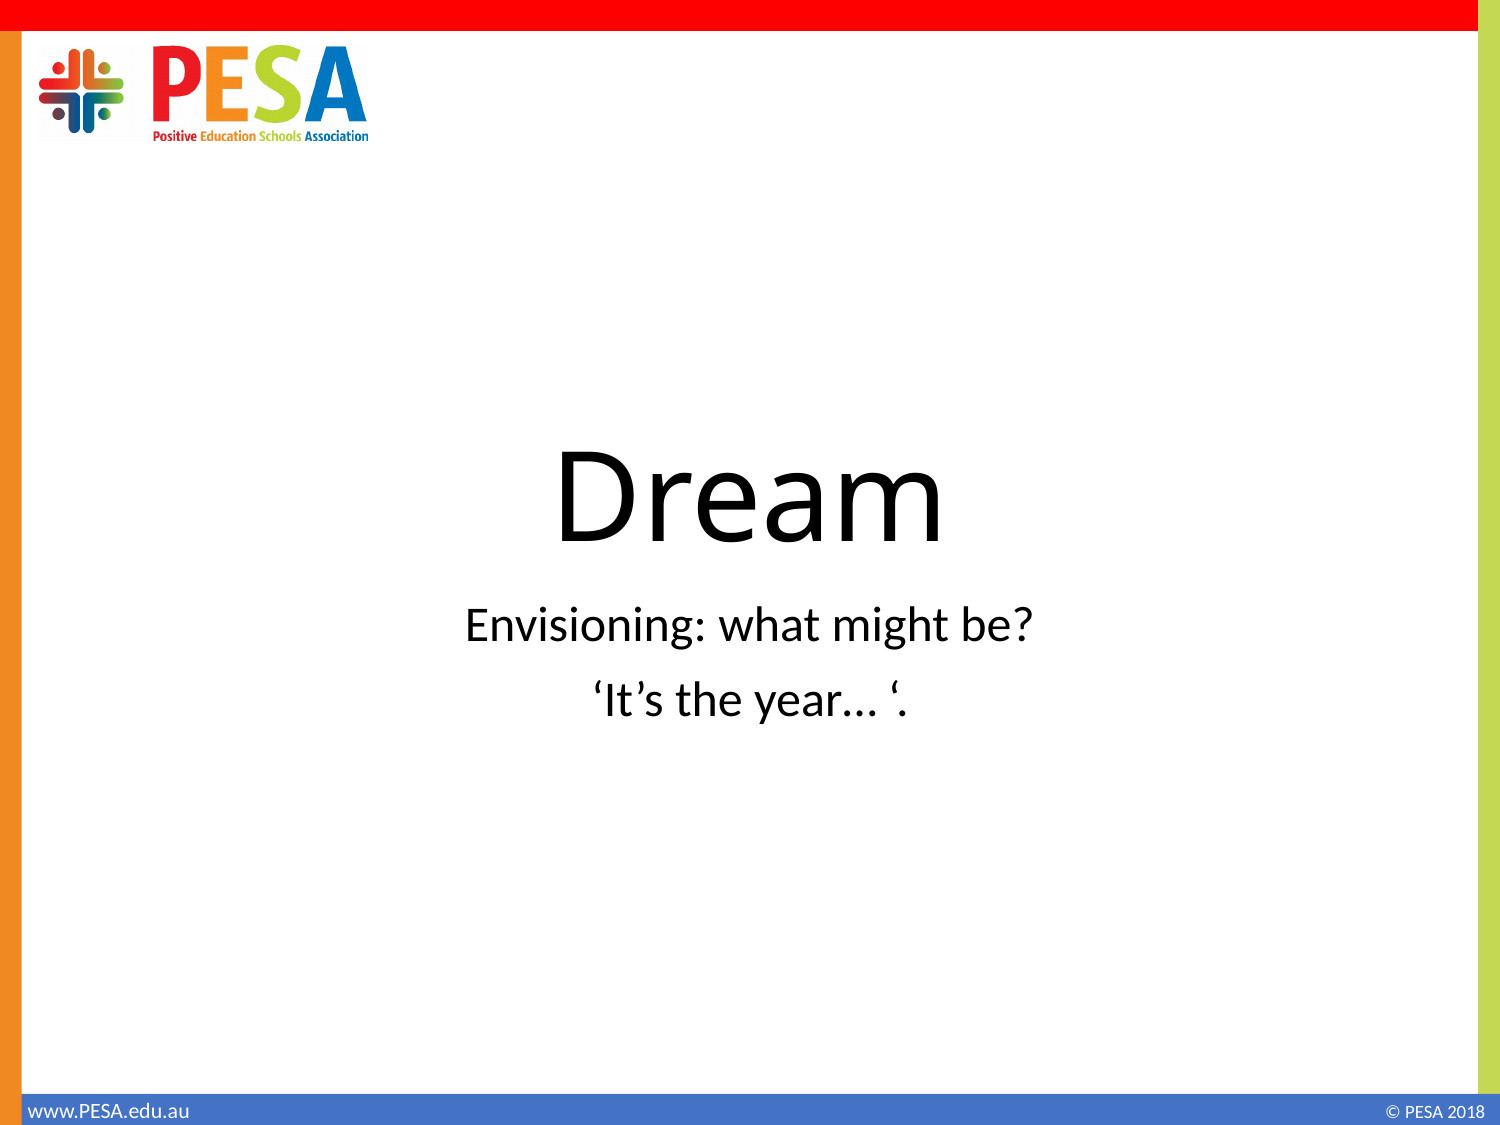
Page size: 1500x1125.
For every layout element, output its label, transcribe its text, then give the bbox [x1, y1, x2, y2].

text_box [1477, 0, 1500, 1093]
text_box [0, 30, 23, 1125]
picture [39, 45, 368, 141]
text_box www.PESA.edu.au © PESA 2018 [23, 1093, 1500, 1125]
title Dream [112, 184, 1388, 576]
subtitle Envisioning: what might be? ‘It’s the year… ‘. [187, 590, 1313, 863]
text_box [0, 0, 1477, 32]
